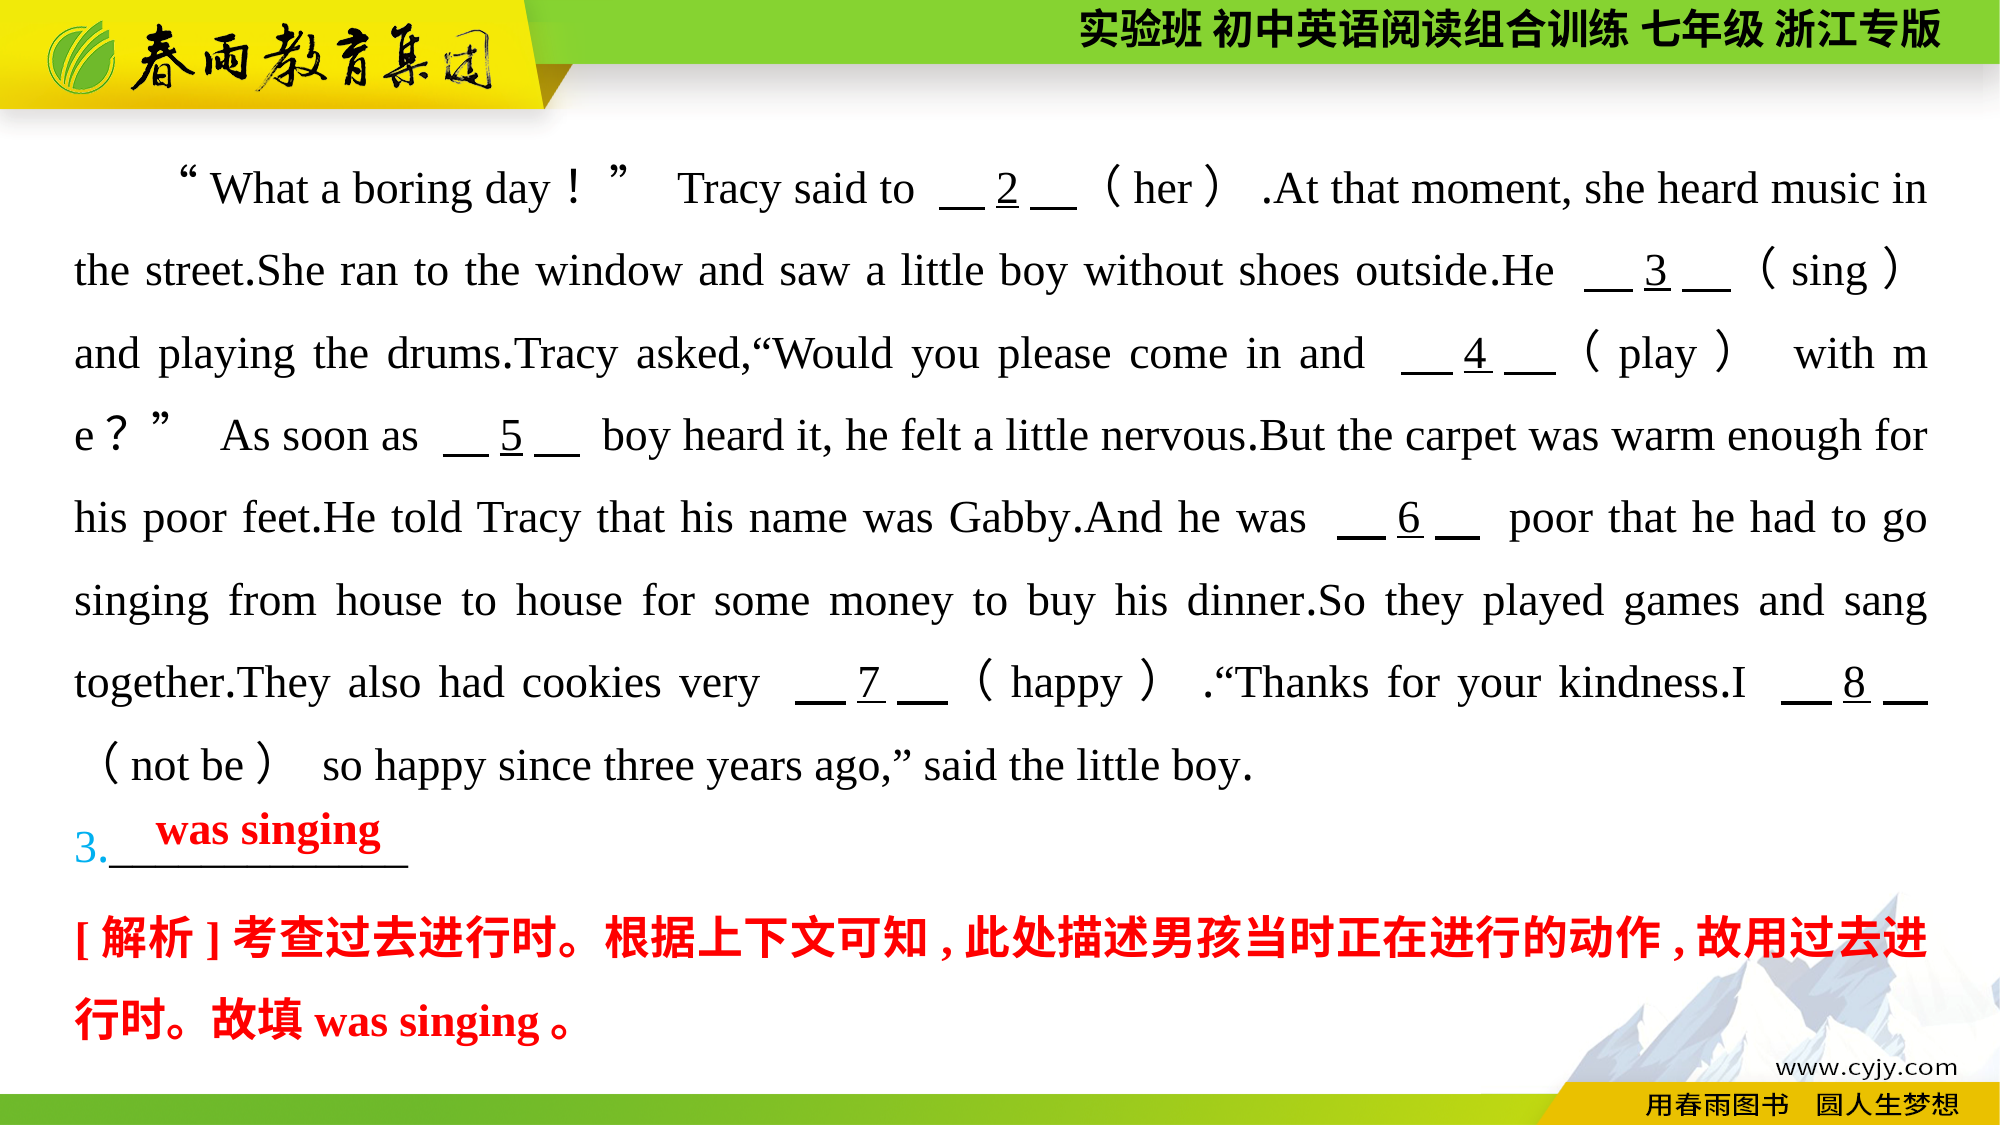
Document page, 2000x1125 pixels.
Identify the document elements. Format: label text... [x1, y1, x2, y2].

list “What a boring day！” Tracy said to 2 （her）.At that moment, she heard music in the street.She ran to the window and saw a little boy without shoes outside.He 3 （sing） and playing the drums.Tracy asked,“Would you please come in and 4 （play） with me？” As soon as 5 boy heard it, he felt a little nervous.But the carpet was warm enough for his poor feet.He told Tracy that his name was Gabby.And he was 6 poor that he had to go singing from house to house for some money to buy his dinner.So they played games and sang together.They also had cookies very 7 （happy）.“Thanks for your kindness.I 8 （not be） so happy since three years ago,” said the little boy. 3._____________ [59, 122, 1944, 873]
text_box [解析]考查过去进行时。根据上下文可知,此处描述男孩当时正在进行的动作,故用过去进行时。故填was singing。 [59, 873, 1944, 1054]
picture [0, 0, 2000, 1125]
text_box was singing [140, 791, 397, 862]
